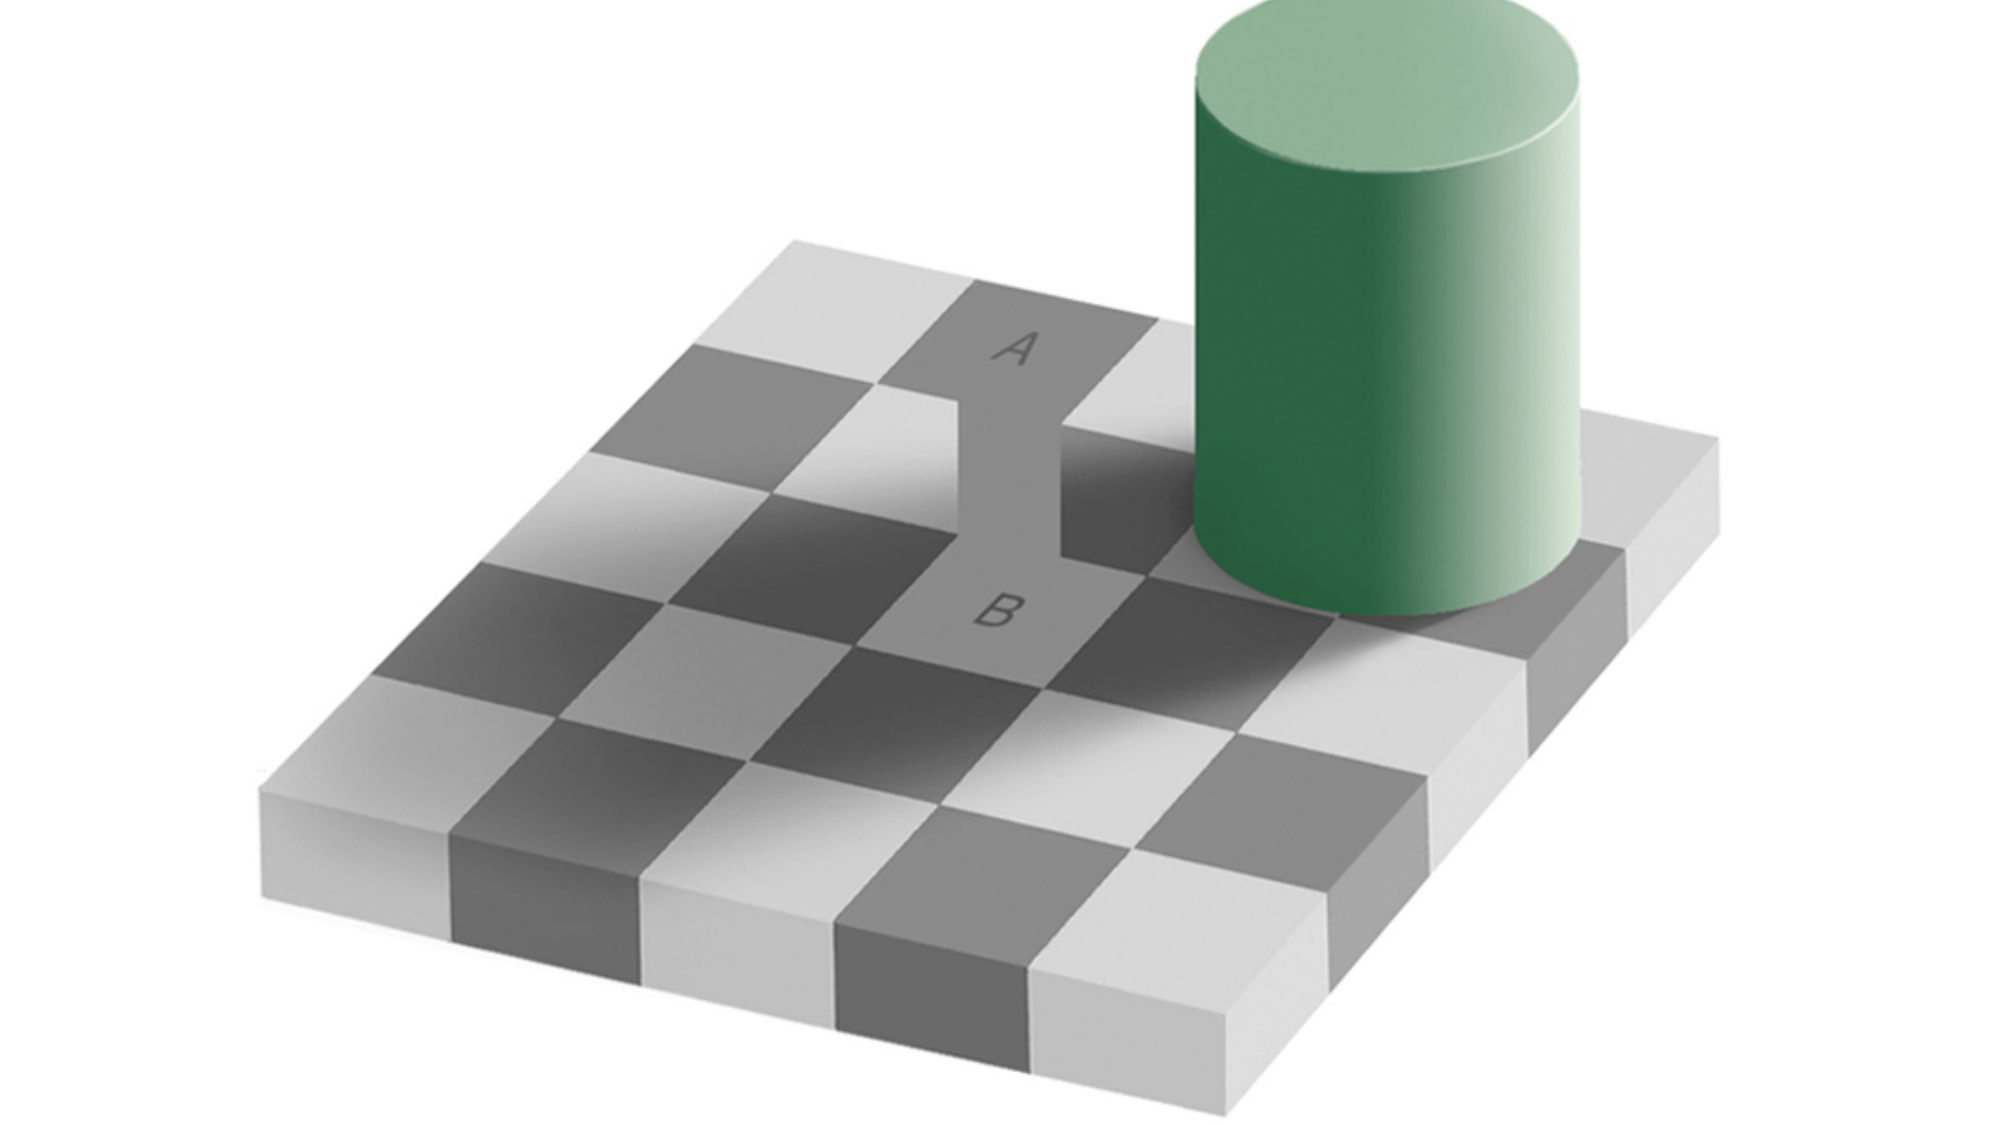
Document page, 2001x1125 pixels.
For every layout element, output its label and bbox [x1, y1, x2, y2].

list [140, 0, 1867, 1125]
